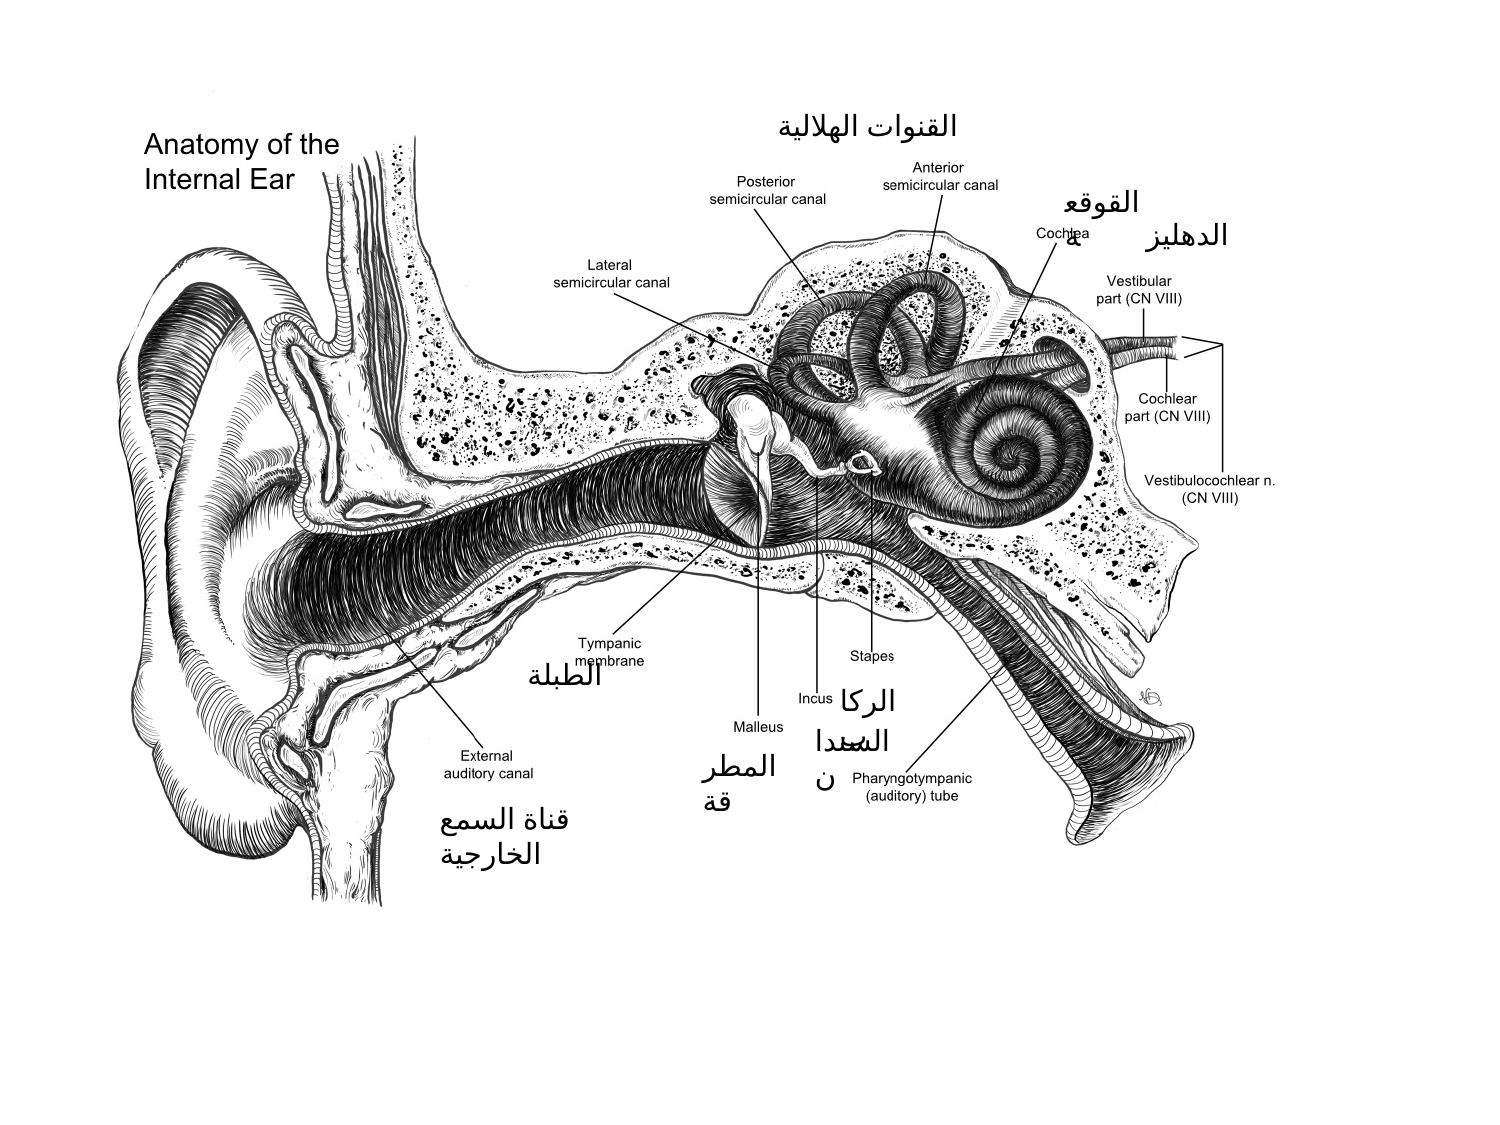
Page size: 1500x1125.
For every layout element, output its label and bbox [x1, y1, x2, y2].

list [58, 58, 1307, 946]
